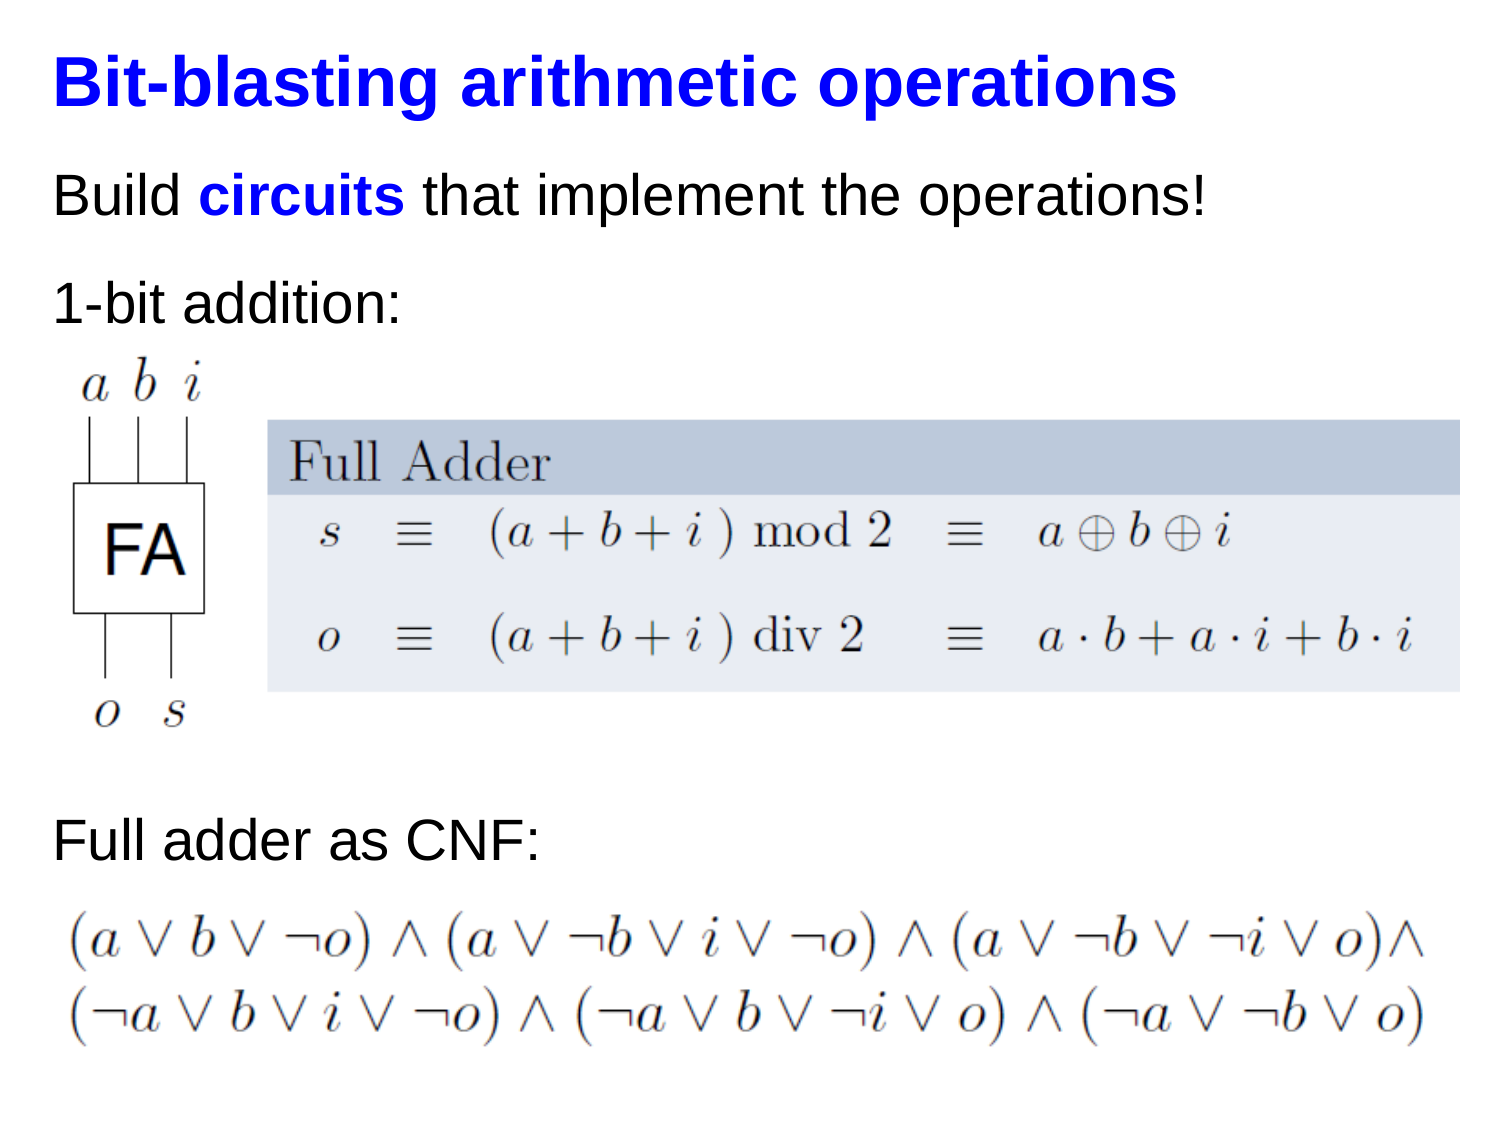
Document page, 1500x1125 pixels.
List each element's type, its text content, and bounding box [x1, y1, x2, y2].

picture [37, 884, 1452, 1063]
title Bit-blasting arithmetic operations [37, 19, 1476, 138]
picture [12, 337, 1460, 757]
list Build circuits that implement the operations! 1-bit addition: Full adder as CNF: [37, 149, 1476, 1038]
